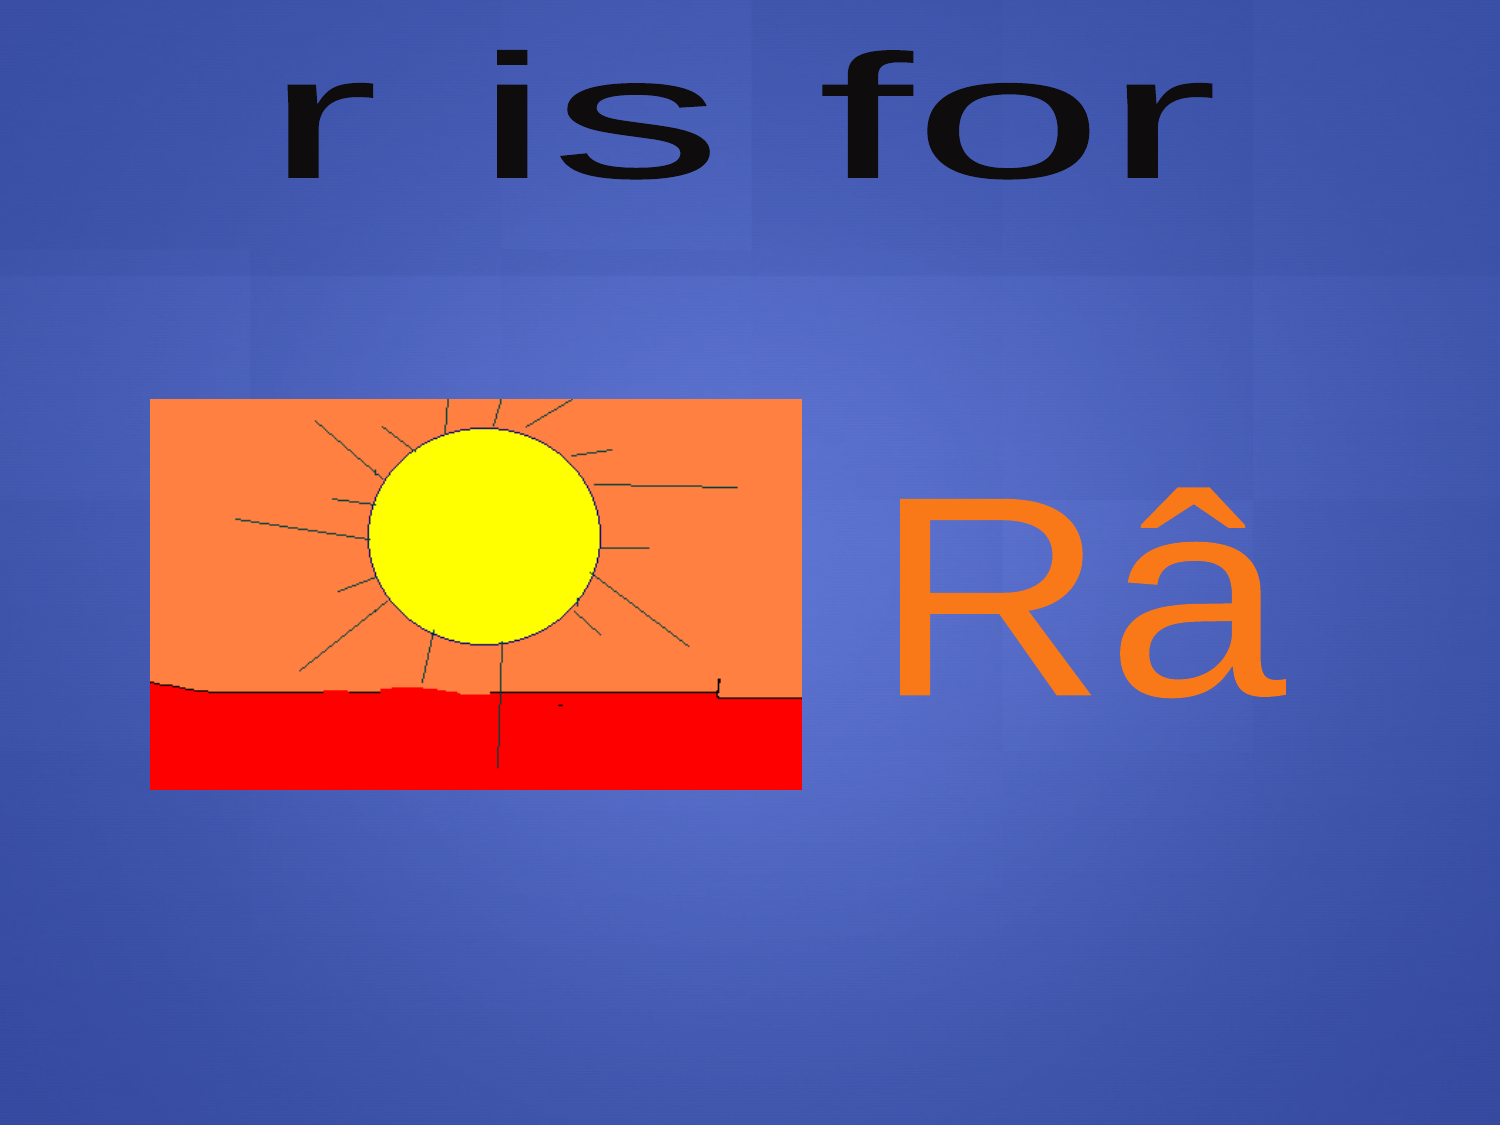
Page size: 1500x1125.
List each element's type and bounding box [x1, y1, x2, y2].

text_box [148, 398, 803, 791]
